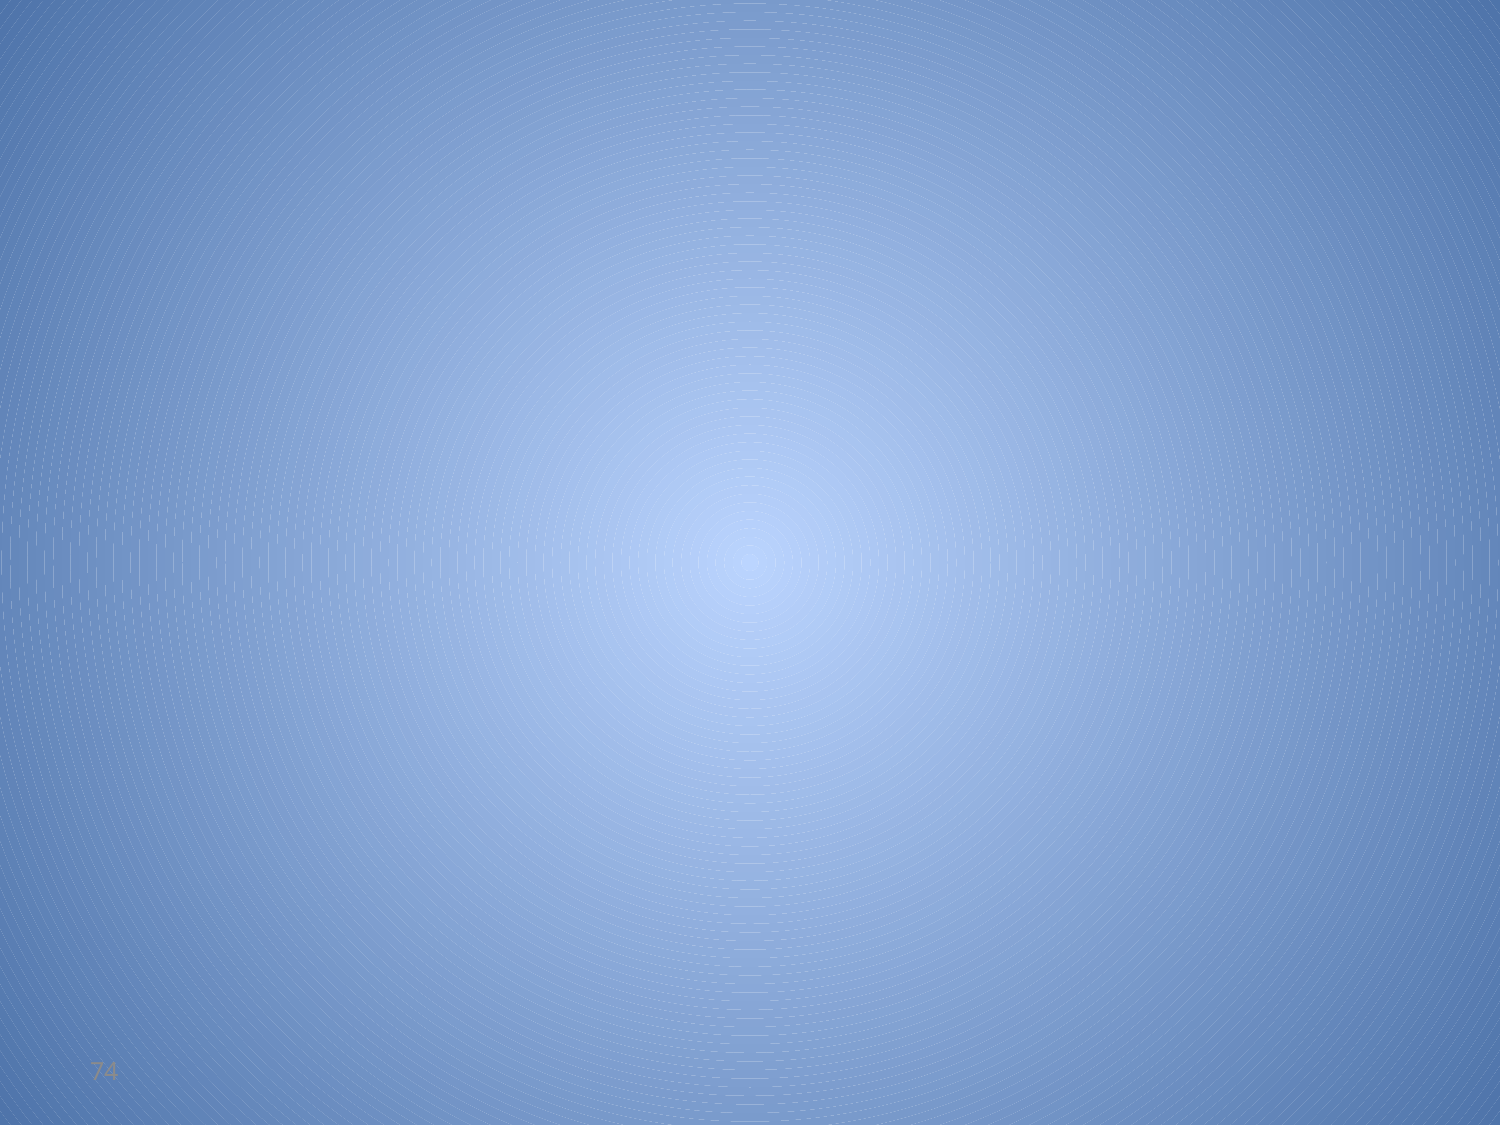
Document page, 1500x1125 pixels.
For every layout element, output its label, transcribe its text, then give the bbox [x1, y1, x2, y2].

slide_number 74 [75, 1042, 425, 1103]
